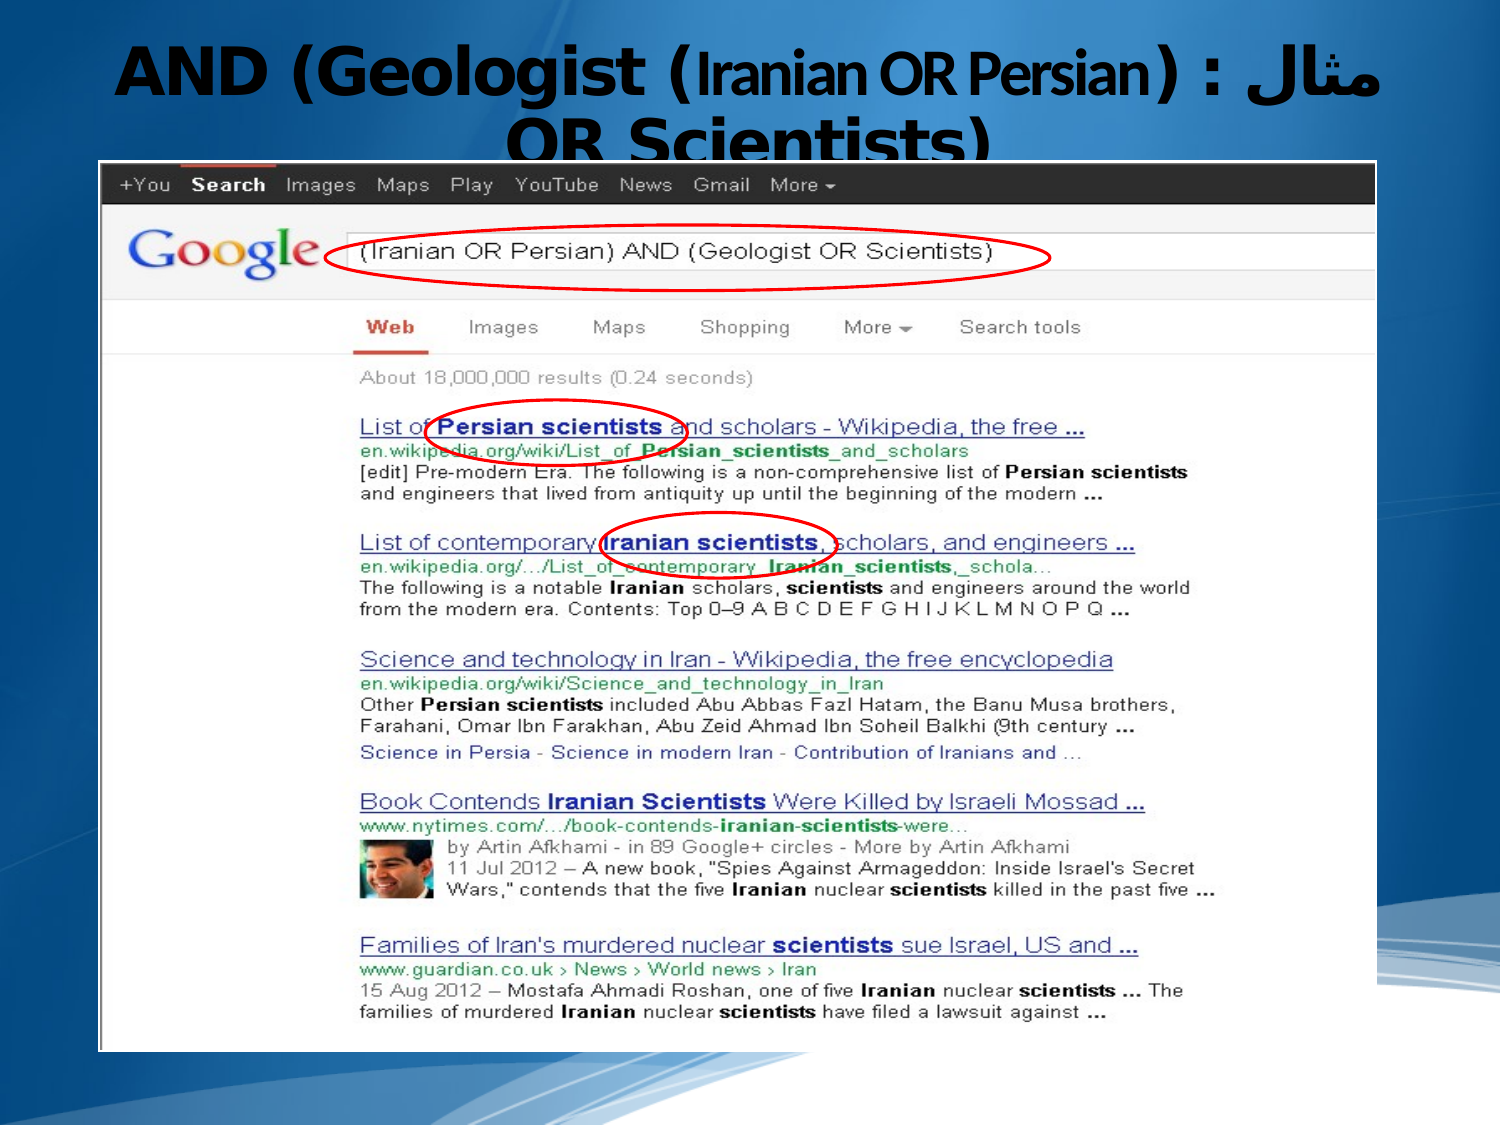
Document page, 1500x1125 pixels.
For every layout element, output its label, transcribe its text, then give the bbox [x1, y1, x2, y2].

picture [0, 0, 1500, 1125]
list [99, 162, 1376, 1051]
title مثال : (Iranian OR Persian) AND (Geologist OR Scientists) [62, 37, 1438, 147]
